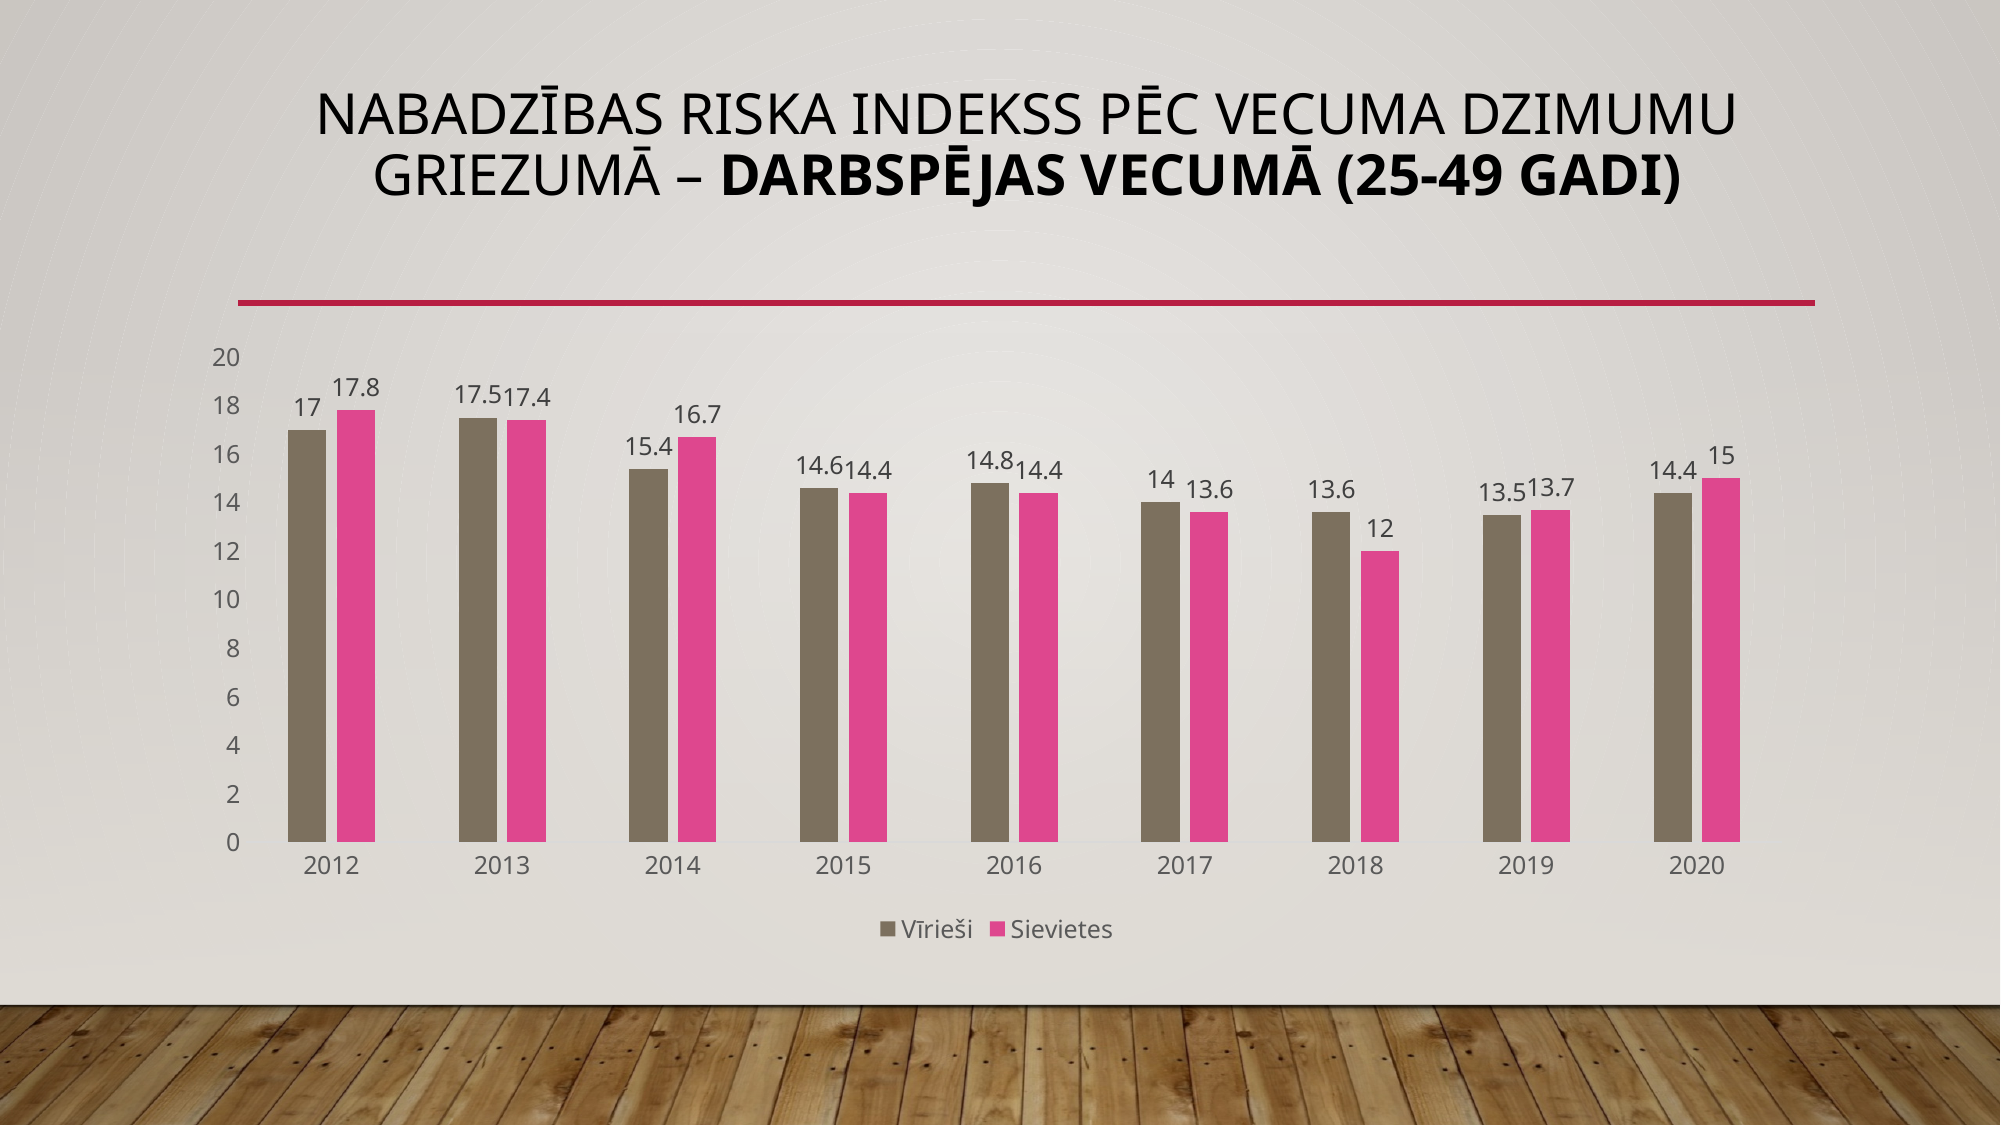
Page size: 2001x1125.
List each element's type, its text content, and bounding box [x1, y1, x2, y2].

title Nabadzības riska indekss pēc vecuma dzimumu griezumā – darbspējas vecumā (25-49 gadi) [239, 78, 1816, 251]
chart [179, 327, 1816, 953]
picture [0, 1005, 2000, 1125]
